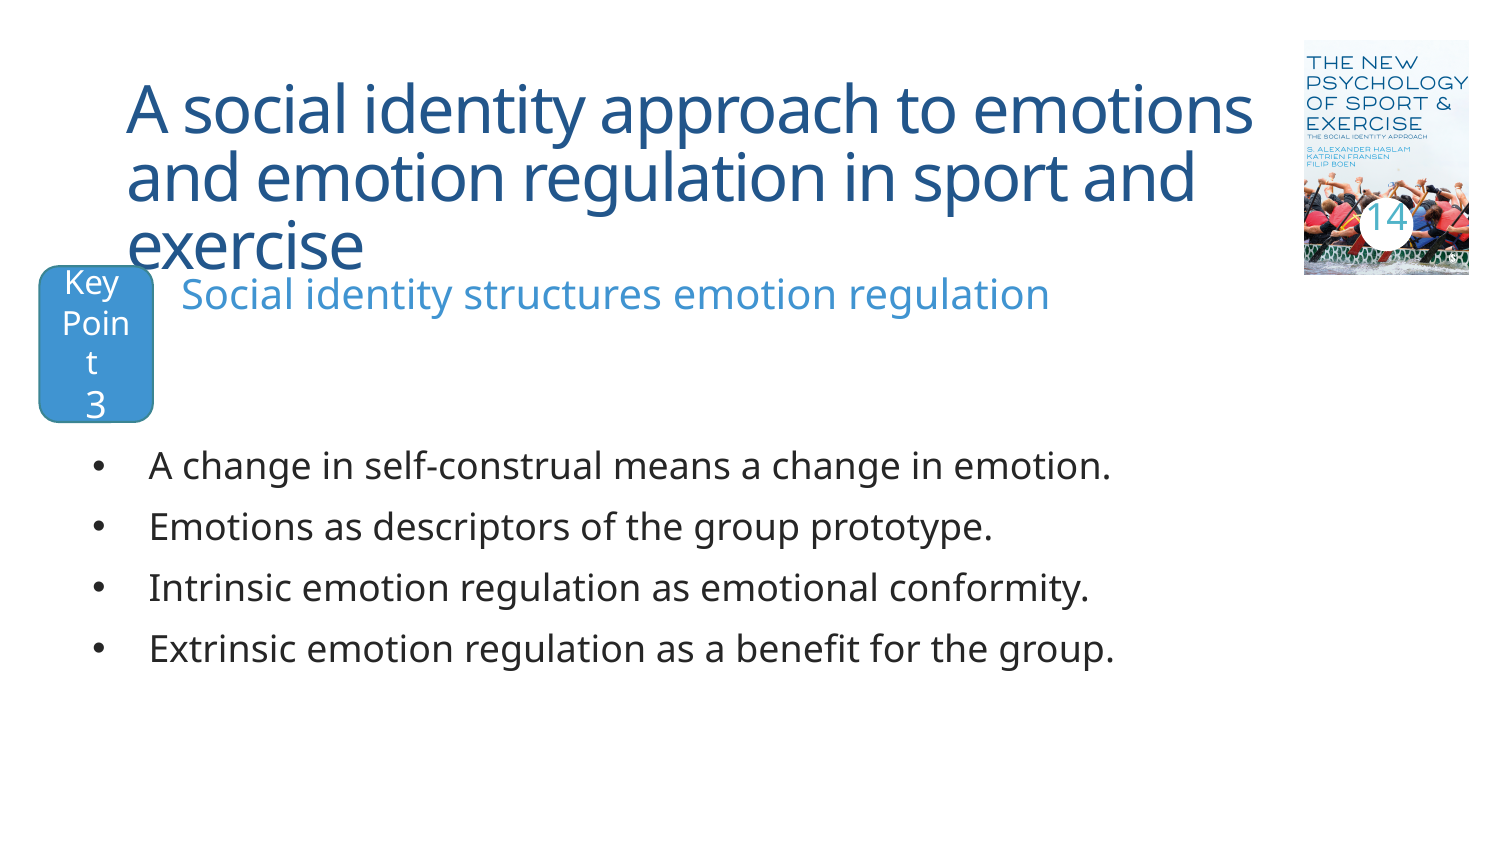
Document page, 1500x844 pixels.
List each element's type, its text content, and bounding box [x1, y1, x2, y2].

text_box Social identity structures emotion regulation [165, 267, 1202, 390]
title A social identity approach to emotions and emotion regulation in sport and exercise [111, 71, 1387, 158]
text_box Key Point 3 [38, 265, 154, 424]
list A change in self-construal means a change in emotion. Emotions as descriptors of the group prototype. Intrinsic emotion regulation as emotional conformity. Extrinsic emotion regulation as a benefit for the group. [77, 439, 1429, 825]
slide_number 14 [1344, 79, 1429, 252]
picture [1304, 40, 1469, 275]
